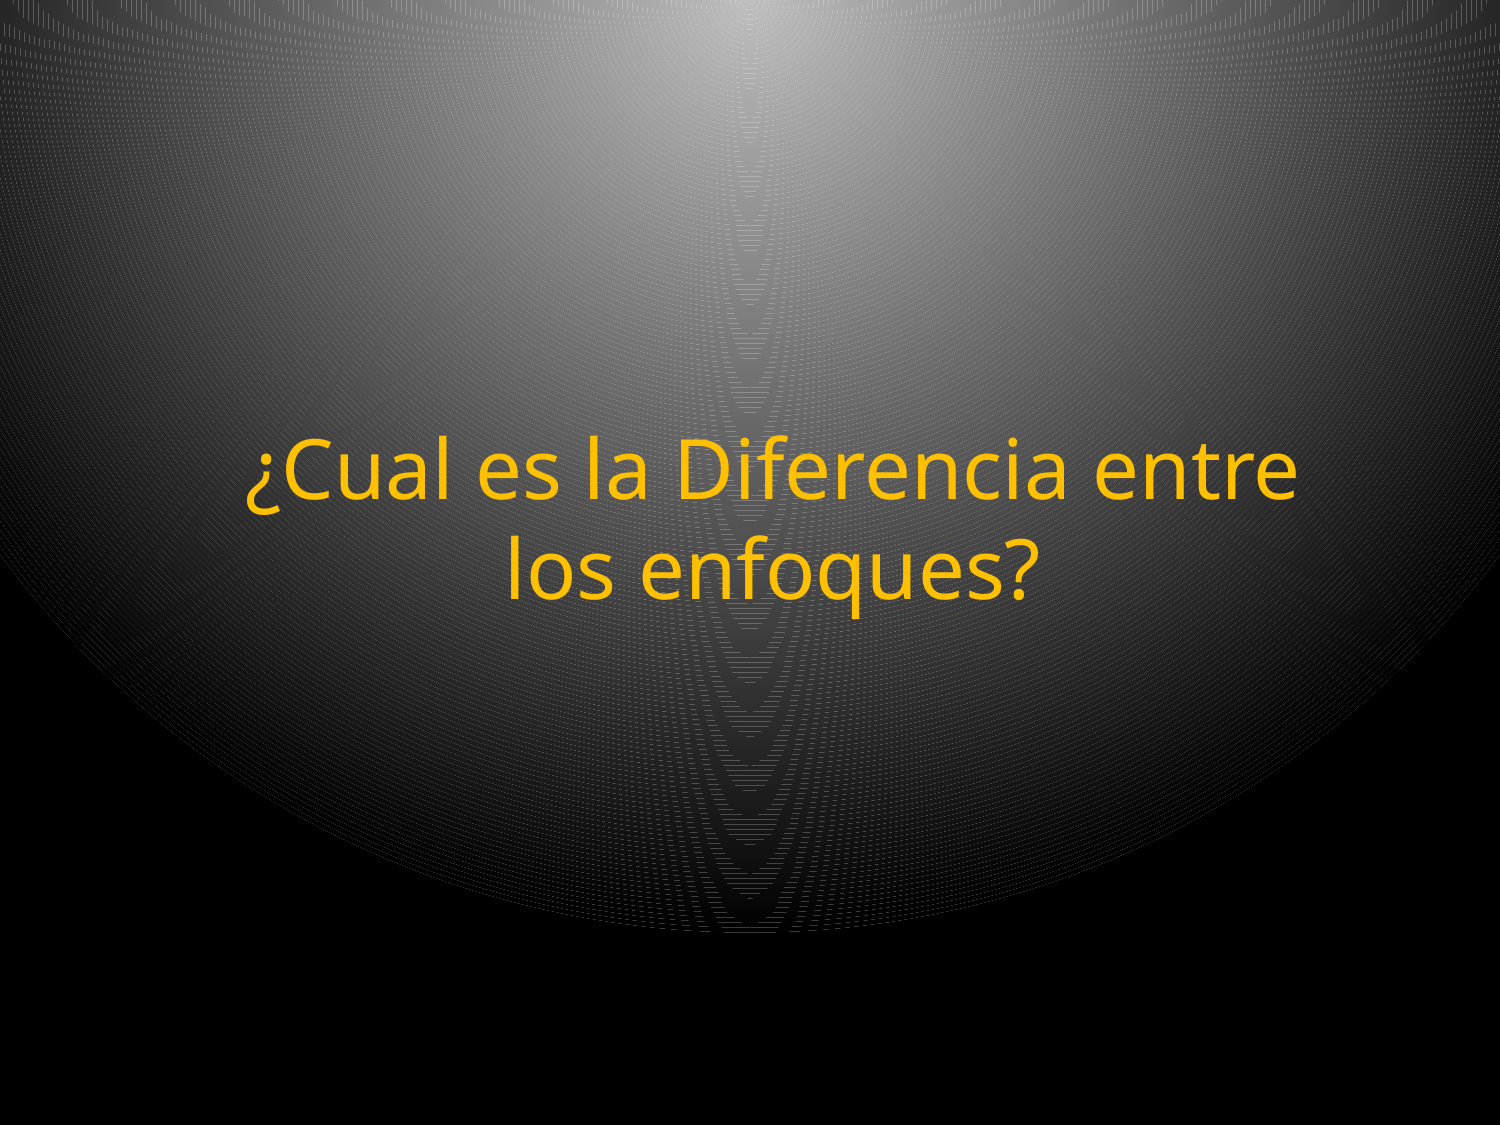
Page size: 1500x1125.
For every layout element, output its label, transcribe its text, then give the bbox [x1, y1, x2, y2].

text_box ¿Cual es la Diferencia entre los enfoques? [171, 408, 1376, 624]
